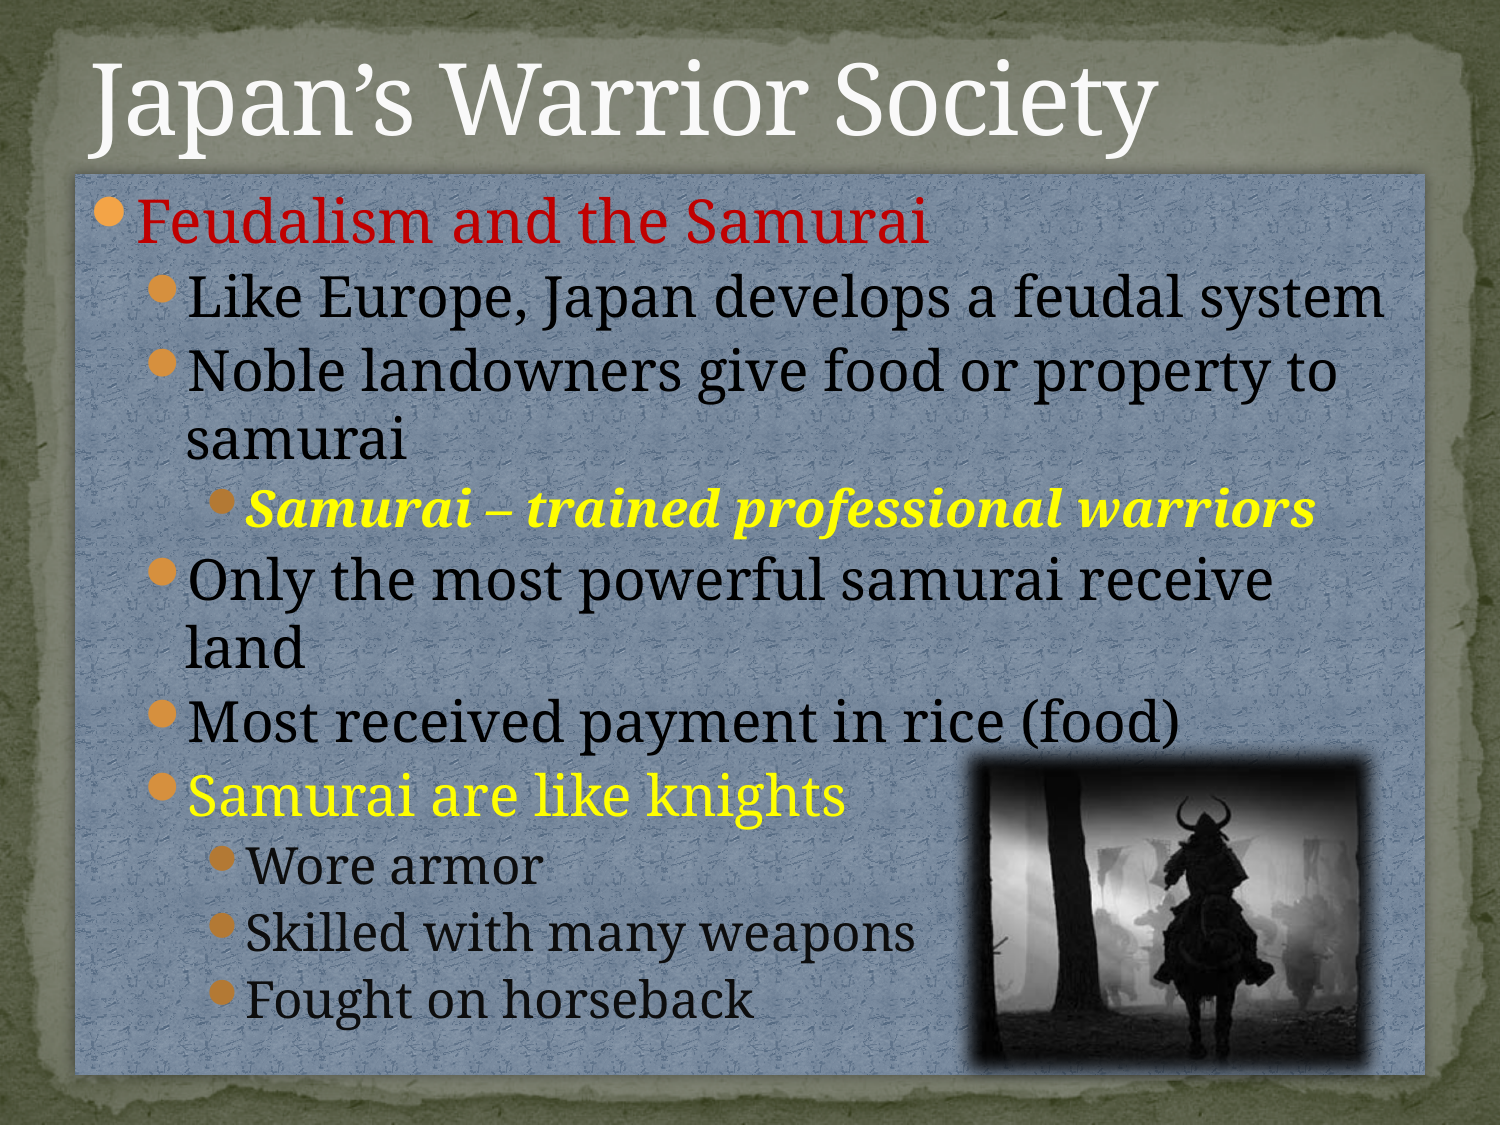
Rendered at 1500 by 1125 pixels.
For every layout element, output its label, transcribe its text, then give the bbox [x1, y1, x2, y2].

list Feudalism and the Samurai Like Europe, Japan develops a feudal system Noble landowners give food or property to samurai Samurai – trained professional warriors Only the most powerful samurai receive land Most received payment in rice (food) Samurai are like knights Wore armor Skilled with many weapons Fought on horseback [75, 174, 1425, 1075]
picture [951, 739, 1387, 1087]
title Japan’s Warrior Society [74, 0, 1425, 163]
